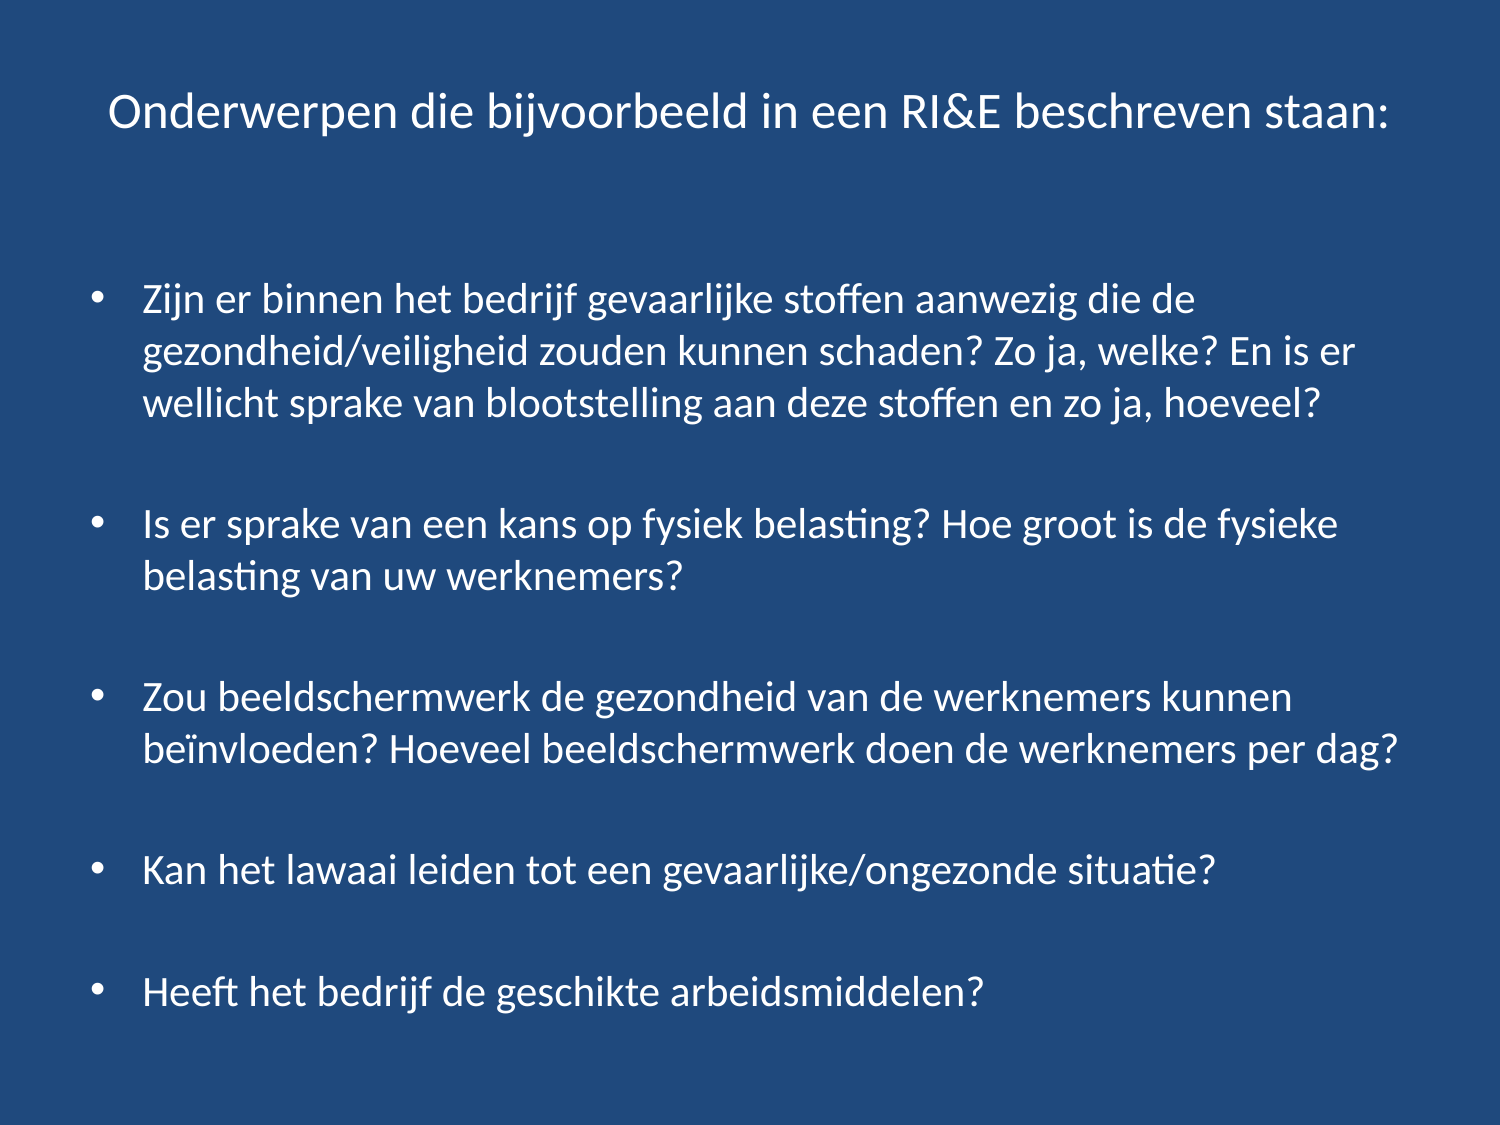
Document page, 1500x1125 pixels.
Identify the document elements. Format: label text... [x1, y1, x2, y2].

list Zijn er binnen het bedrijf gevaarlijke stoffen aanwezig die de gezondheid/veiligheid zouden kunnen schaden? Zo ja, welke? En is er wellicht sprake van blootstelling aan deze stoffen en zo ja, hoeveel? Is er sprake van een kans op fysiek belasting? Hoe groot is de fysieke belasting van uw werknemers? Zou beeldschermwerk de gezondheid van de werknemers kunnen beïnvloeden? Hoeveel beeldschermwerk doen de werknemers per dag? Kan het lawaai leiden tot een gevaarlijke/ongezonde situatie? Heeft het bedrijf de geschikte arbeidsmiddelen? [75, 262, 1425, 1083]
title Onderwerpen die bijvoorbeeld in een RI&E beschreven staan: [75, 45, 1425, 233]
